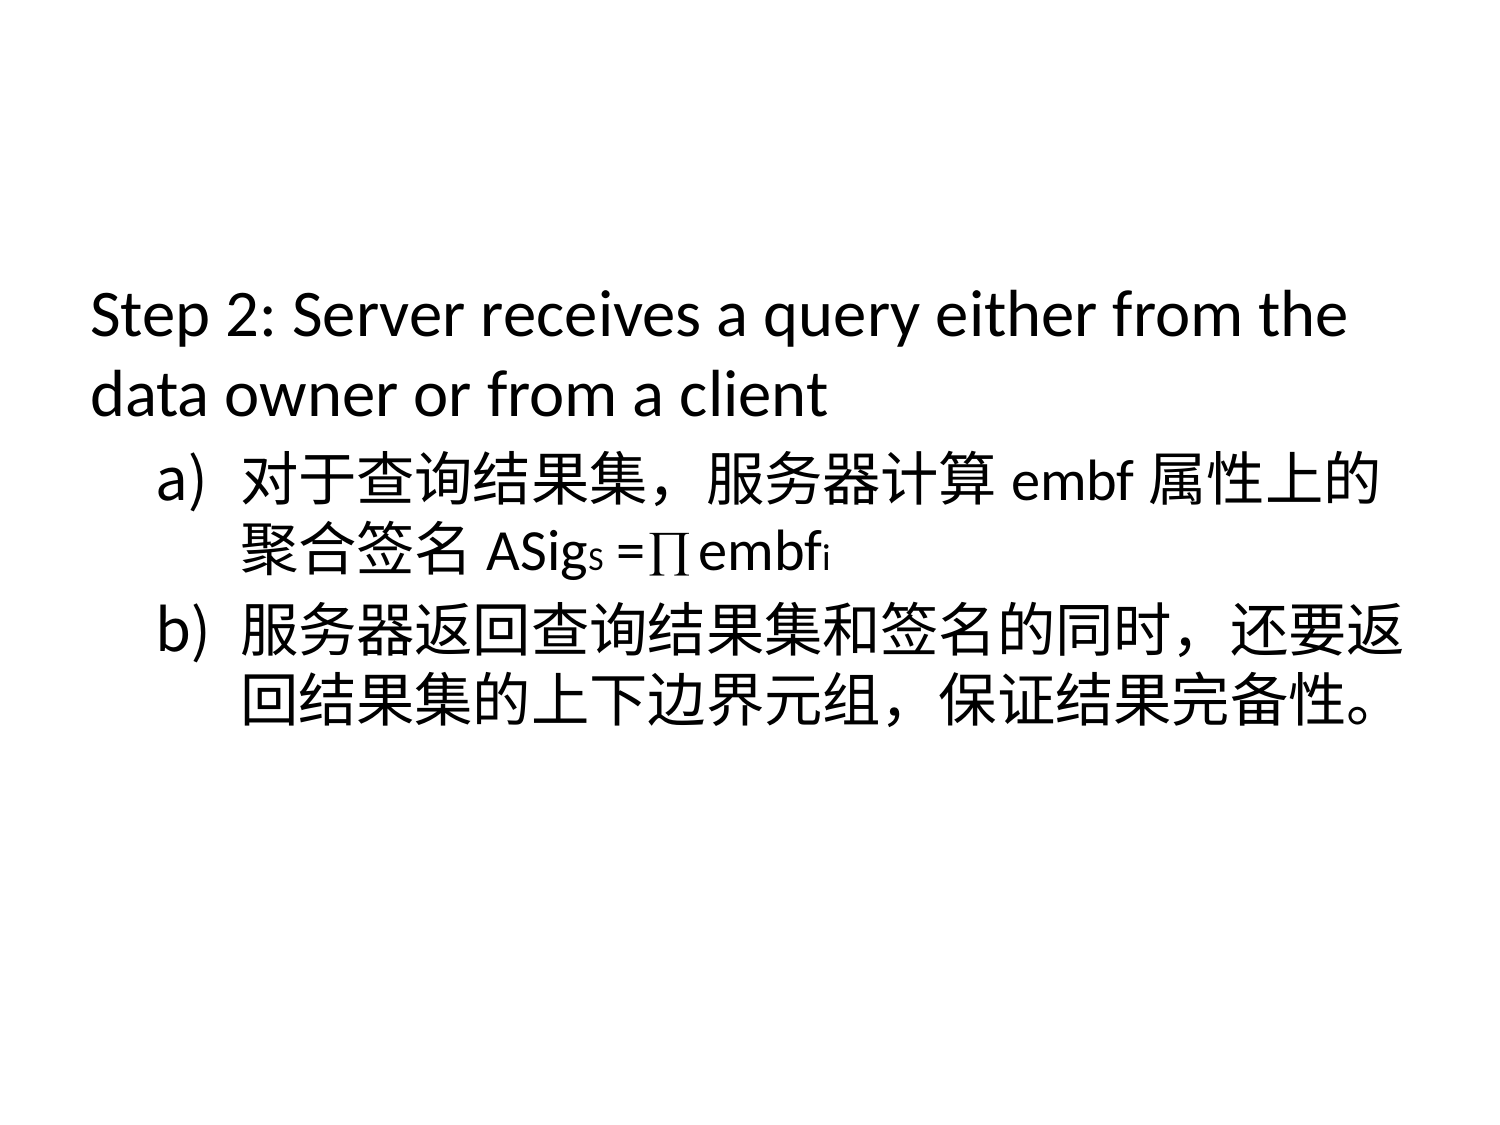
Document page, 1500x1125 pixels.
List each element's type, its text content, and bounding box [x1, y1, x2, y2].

list Step 2: Server receives a query either from the data owner or from a client 对于查询结果集，服务器计算embf属性上的聚合签名ASigS = embfi 服务器返回查询结果集和签名的同时，还要返回结果集的上下边界元组，保证结果完备性。 [75, 262, 1425, 1005]
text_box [643, 526, 715, 584]
